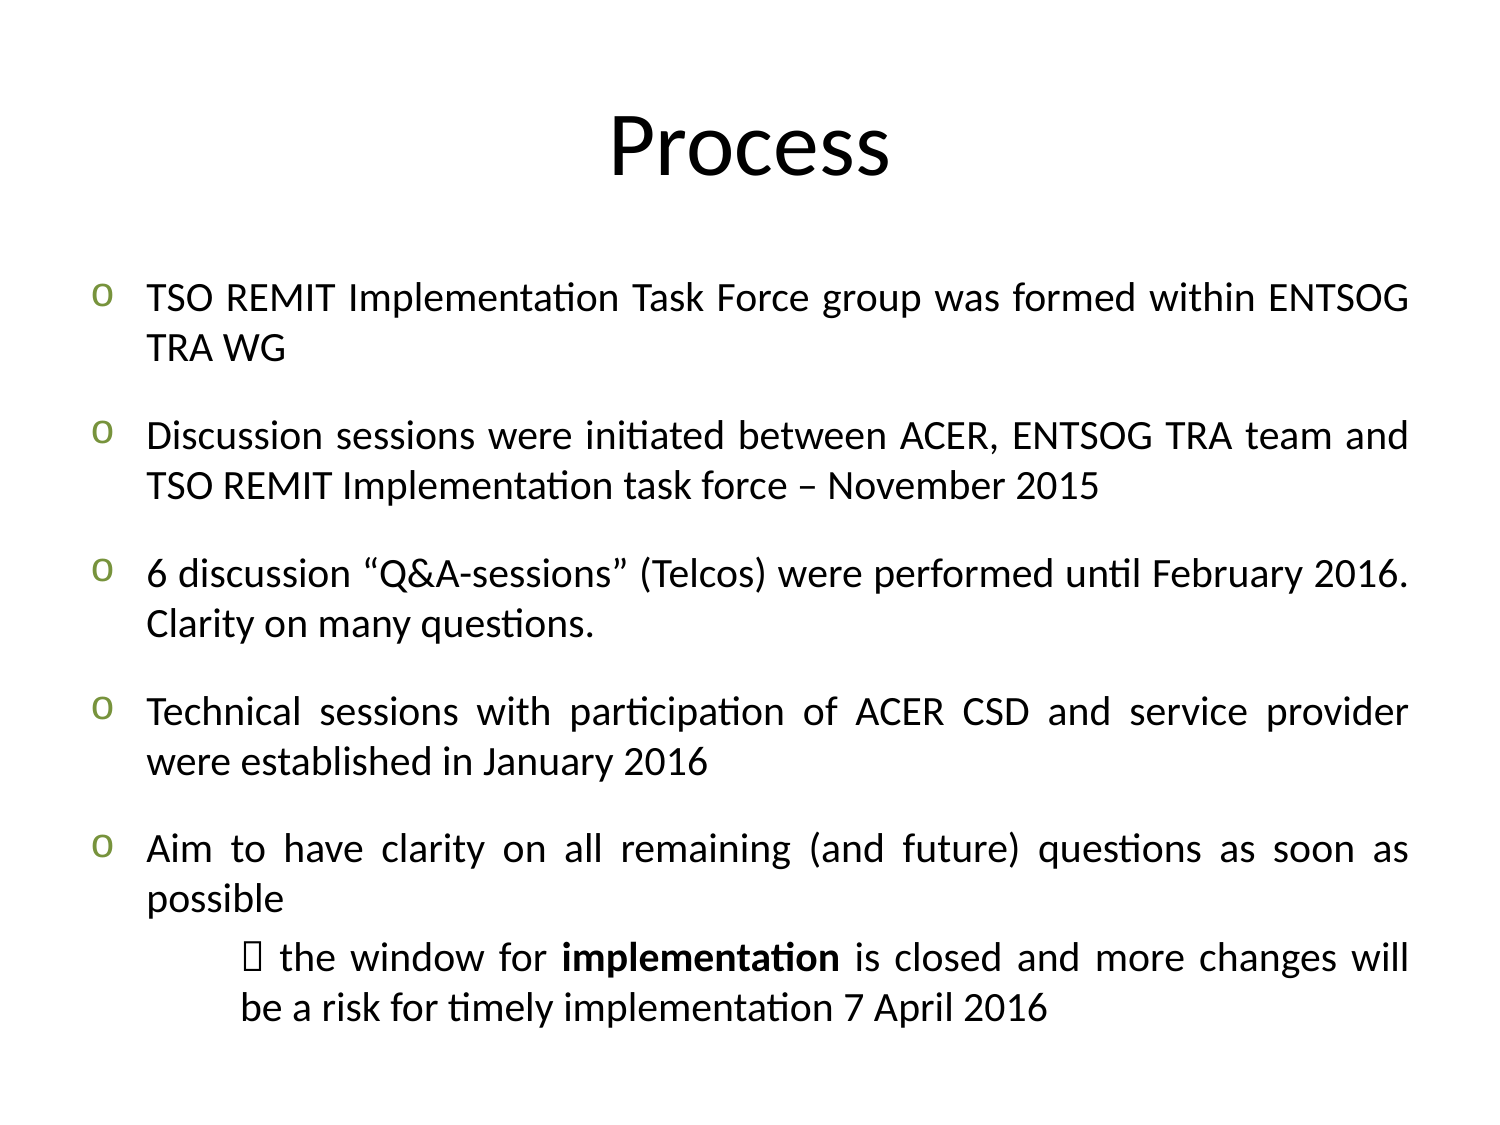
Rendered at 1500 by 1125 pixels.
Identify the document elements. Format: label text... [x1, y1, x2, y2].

title Process [75, 45, 1425, 233]
list TSO REMIT Implementation Task Force group was formed within ENTSOG TRA WG Discussion sessions were initiated between ACER, ENTSOG TRA team and TSO REMIT Implementation task force – November 2015 6 discussion “Q&A-sessions” (Telcos) were performed until February 2016. Clarity on many questions. Technical sessions with participation of ACER CSD and service provider were established in January 2016 Aim to have clarity on all remaining (and future) questions as soon as possible  the window for implementation is closed and more changes will be a risk for timely implementation 7 April 2016 [75, 262, 1425, 1047]
